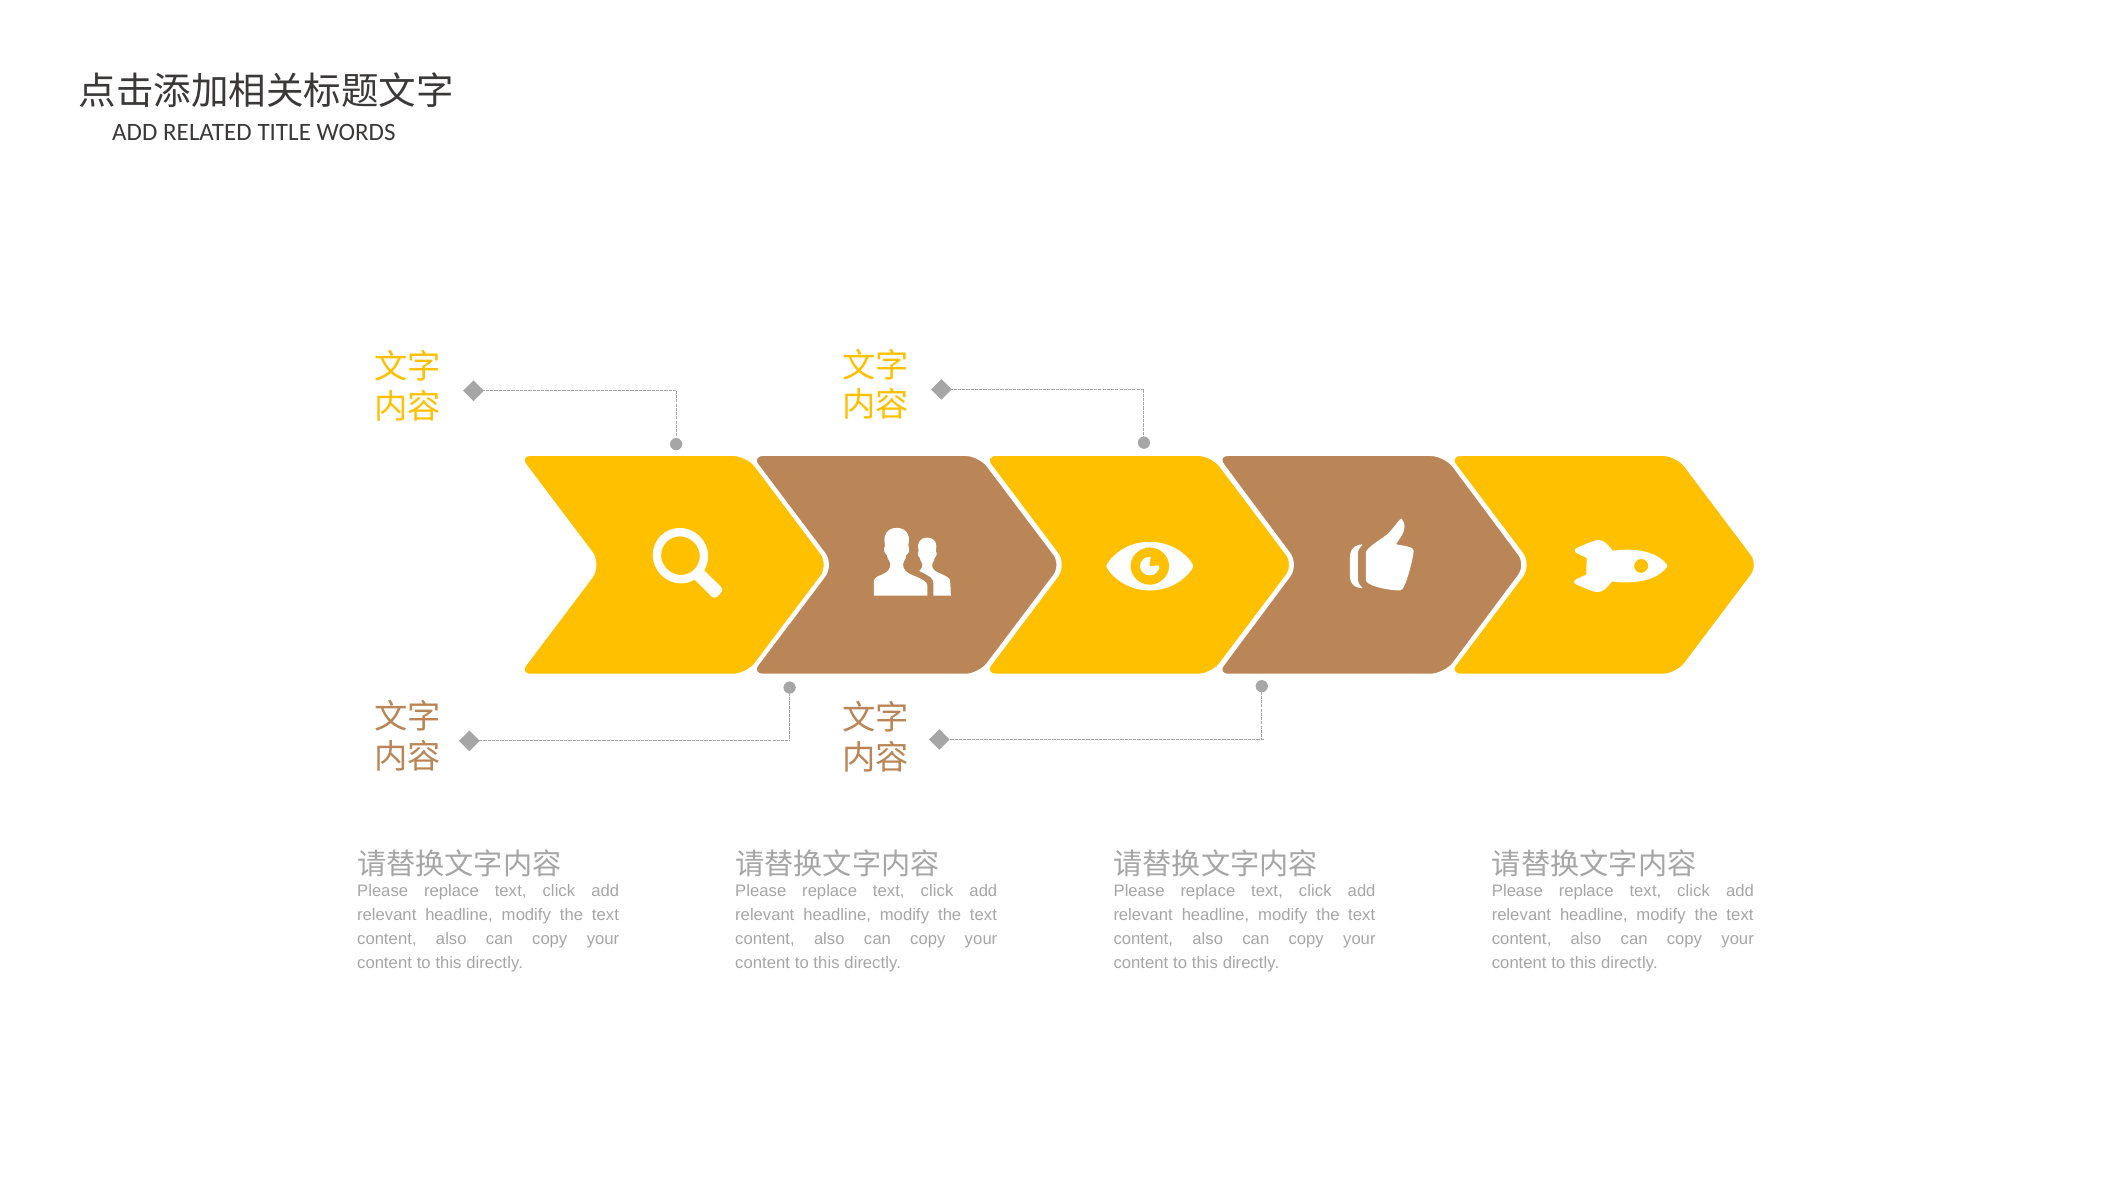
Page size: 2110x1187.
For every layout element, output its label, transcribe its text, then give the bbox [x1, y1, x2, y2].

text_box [520, 454, 1757, 676]
text_box 请替换文字内容 [1113, 838, 1326, 876]
text_box 文字内容 [834, 695, 917, 776]
text_box 请替换文字内容 [1491, 838, 1704, 876]
text_box 文字内容 [834, 343, 917, 424]
text_box 文字内容 [366, 695, 449, 775]
text_box 文字内容 [366, 345, 449, 426]
text_box Please replace text, click add relevant headline, modify the text content, also can copy your content to this directly. [735, 876, 998, 972]
text_box Please replace text, click add relevant headline, modify the text content, also can copy your content to this directly. [1491, 876, 1755, 972]
text_box 请替换文字内容 [735, 838, 948, 876]
text_box Please replace text, click add relevant headline, modify the text content, also can copy your content to this directly. [356, 876, 620, 972]
text_box ADD RELATED TITLE WORDS [96, 107, 413, 154]
text_box 点击添加相关标题文字 [62, 59, 470, 121]
text_box 请替换文字内容 [356, 838, 570, 876]
text_box Please replace text, click add relevant headline, modify the text content, also can copy your content to this directly. [1113, 876, 1376, 972]
